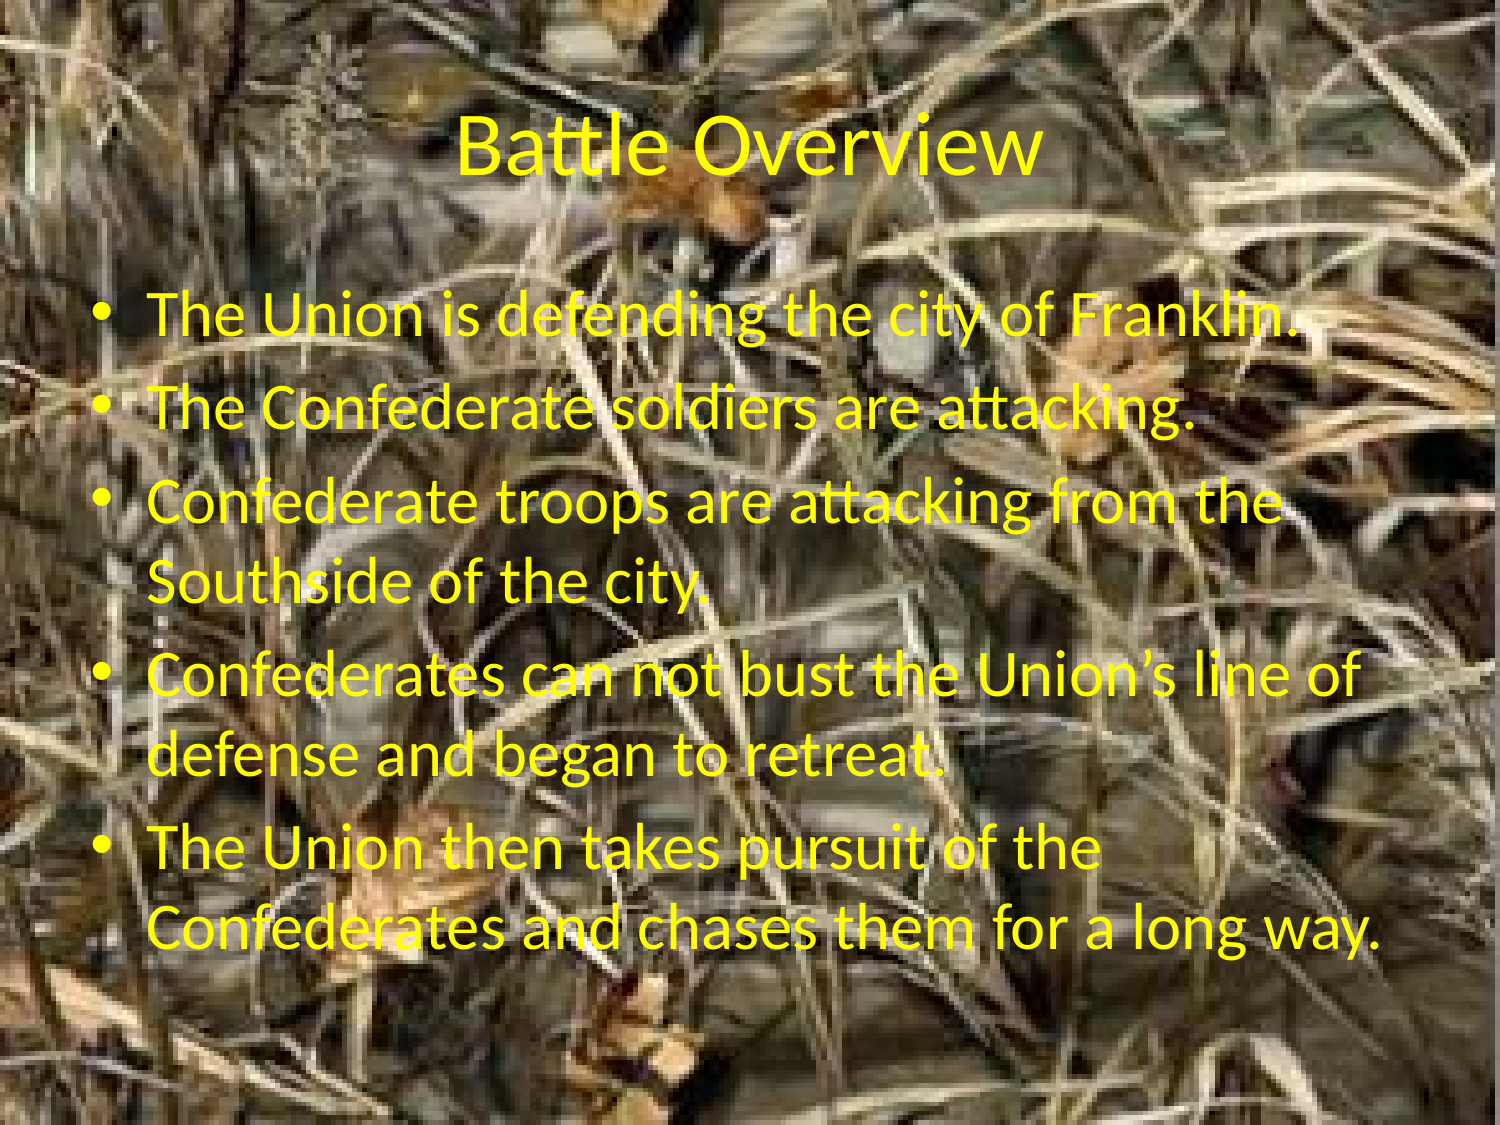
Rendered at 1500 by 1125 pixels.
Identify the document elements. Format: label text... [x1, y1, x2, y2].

title Battle Overview [75, 45, 1425, 233]
picture [0, 0, 1500, 1125]
list The Union is defending the city of Franklin. The Confederate soldiers are attacking. Confederate troops are attacking from the Southside of the city. Confederates can not bust the Union’s line of defense and began to retreat. The Union then takes pursuit of the Confederates and chases them for a long way. [75, 262, 1425, 1005]
